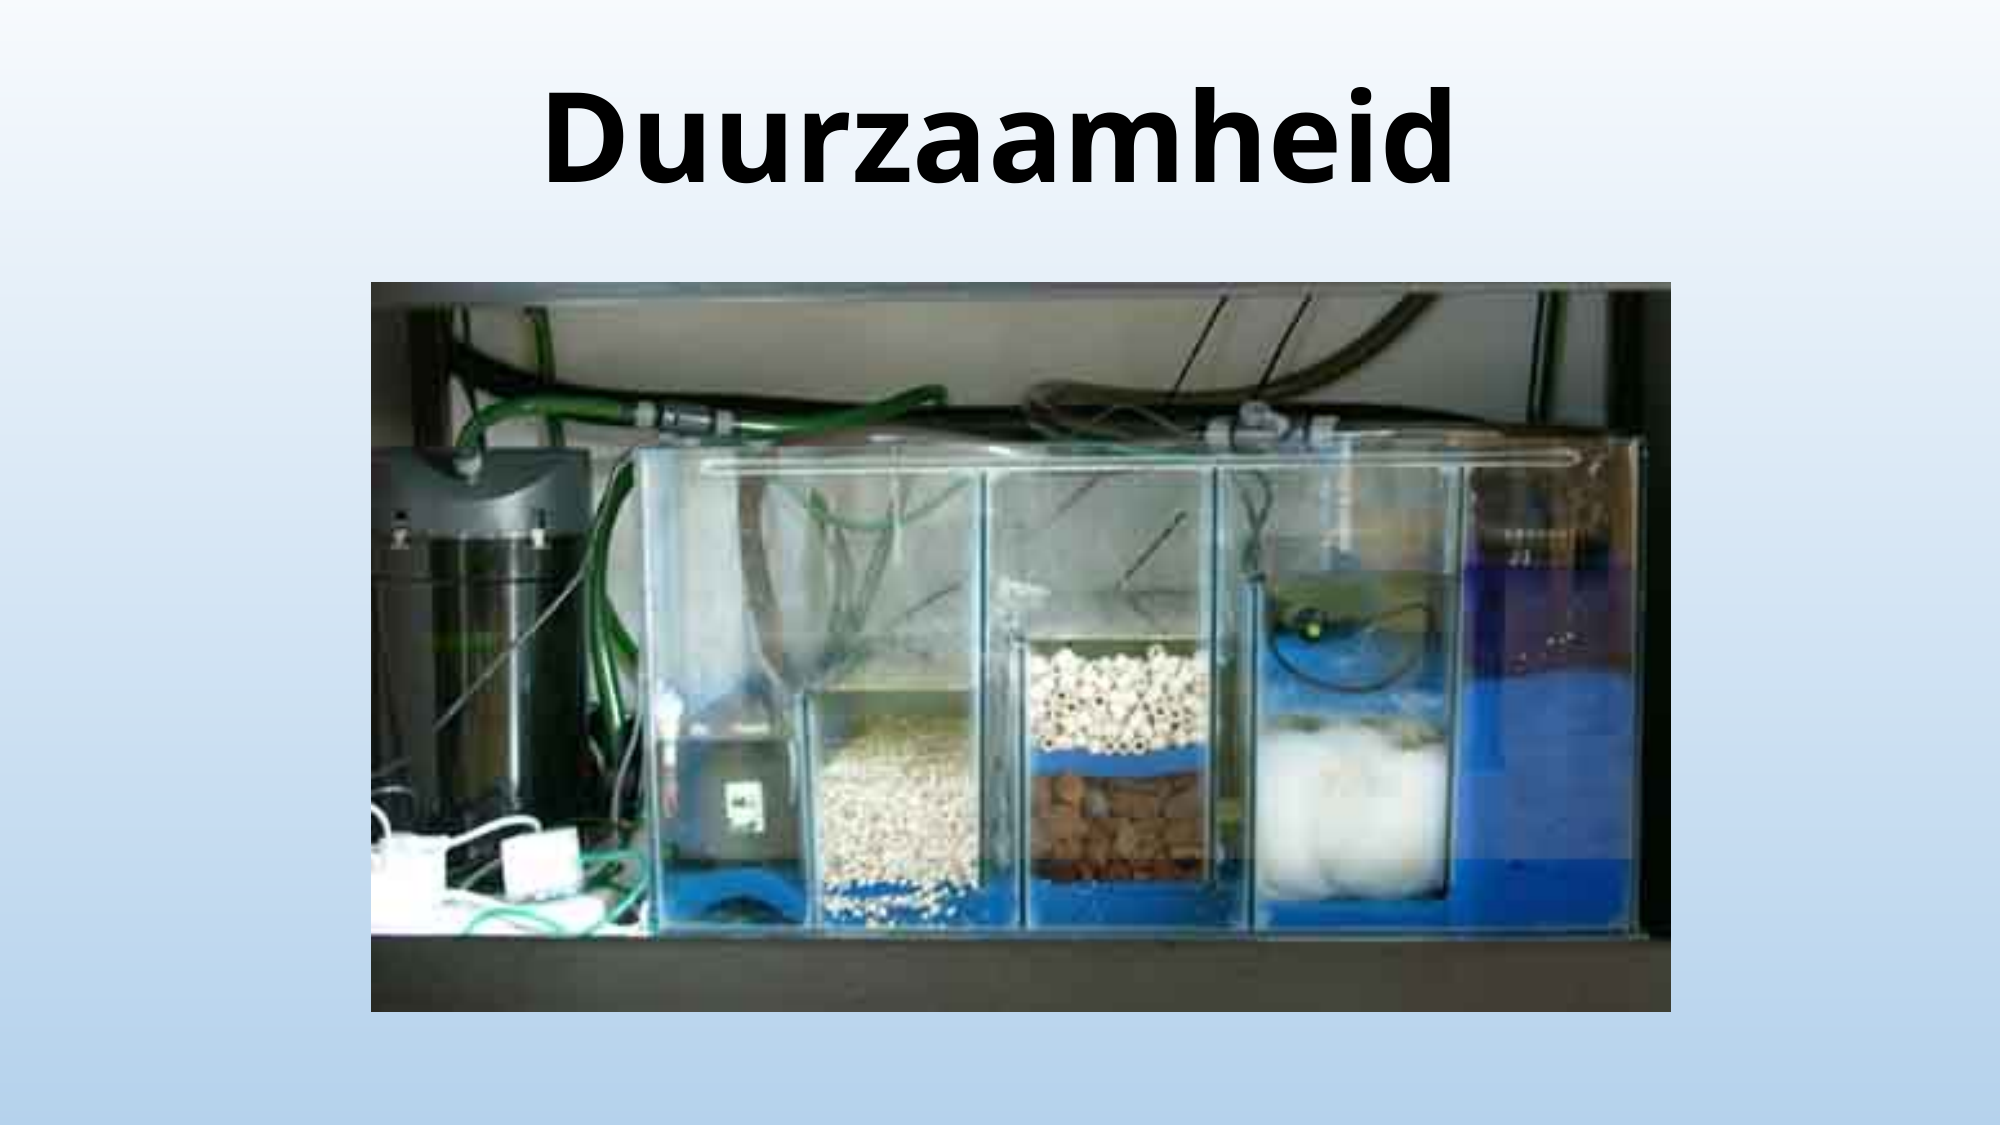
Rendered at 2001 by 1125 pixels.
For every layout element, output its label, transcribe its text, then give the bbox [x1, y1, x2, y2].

picture [371, 282, 1671, 1013]
title Duurzaamheid [249, 61, 1750, 217]
